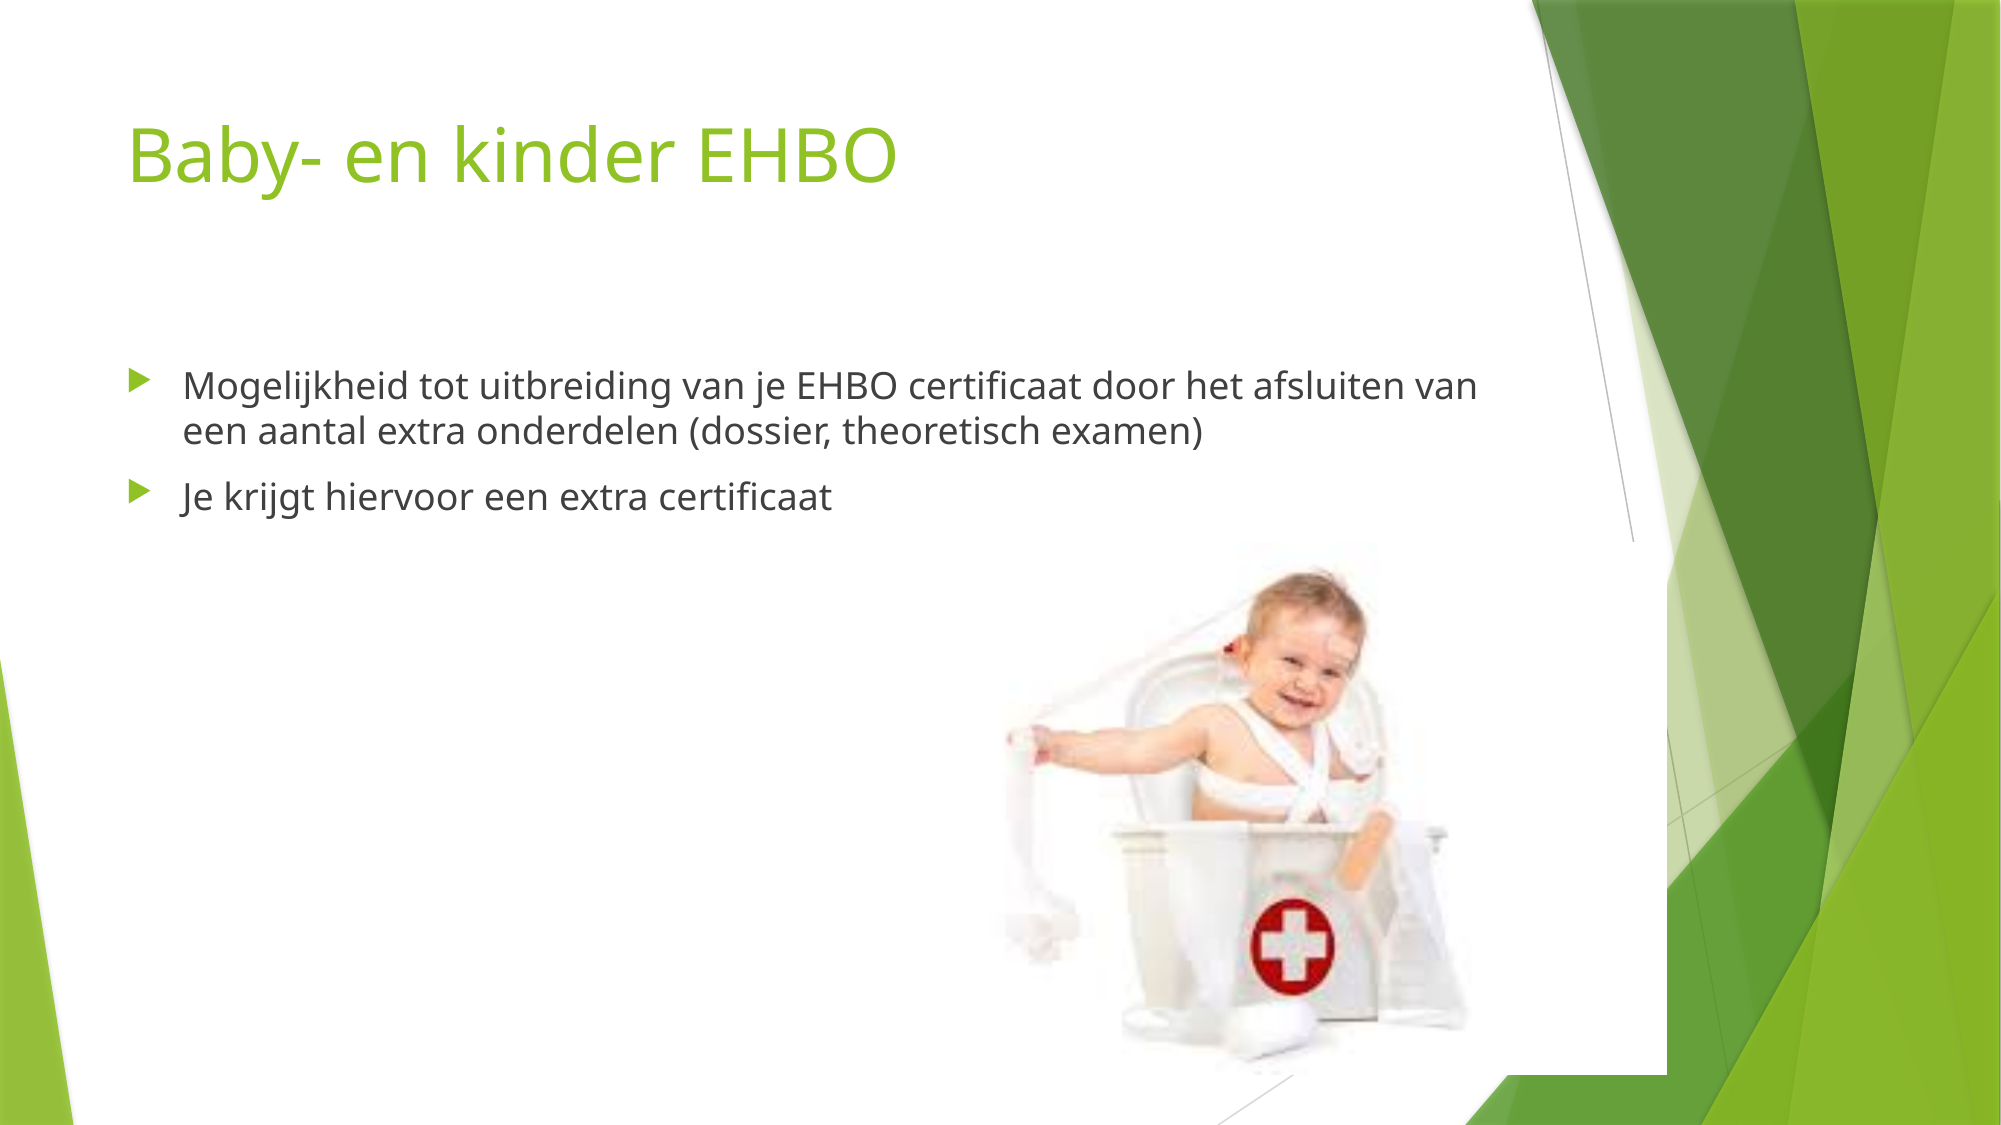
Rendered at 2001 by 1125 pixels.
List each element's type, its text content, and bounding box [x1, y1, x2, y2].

picture [866, 541, 1668, 1075]
title Baby- en kinder EHBO [111, 99, 1522, 317]
list Mogelijkheid tot uitbreiding van je EHBO certificaat door het afsluiten van een aantal extra onderdelen (dossier, theoretisch examen) Je krijgt hiervoor een extra certificaat [111, 354, 1522, 992]
